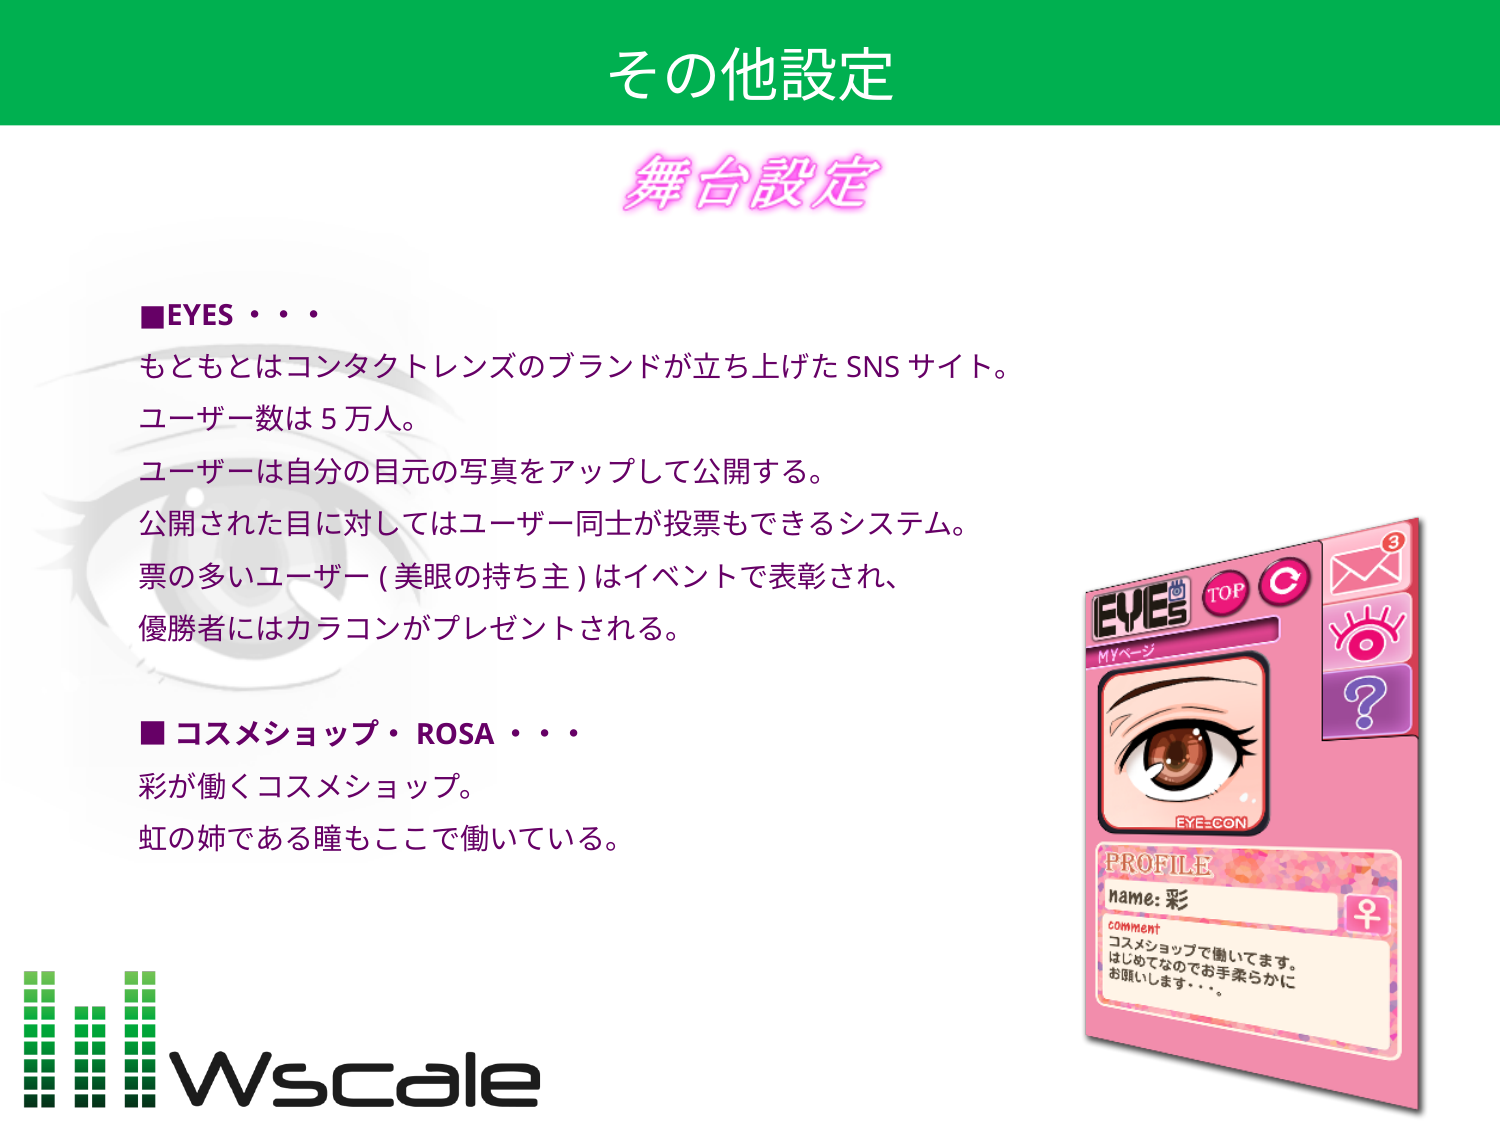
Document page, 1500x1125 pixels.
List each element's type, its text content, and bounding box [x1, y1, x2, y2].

picture [0, 954, 561, 1125]
picture [1068, 506, 1452, 1122]
picture [0, 148, 497, 931]
text_box ■EYES・・・ もともとはコンタクトレンズのブランドが立ち上げたSNSサイト。 ユーザー数は5万人。 ユーザーは自分の目元の写真をアップして公開する。 公開された目に対してはユーザー同士が投票もできるシステム。 票の多いユーザー(美眼の持ち主)はイベントで表彰され、 優勝者にはカラコンがプレゼントされる。 ■コスメショップ・ROSA・・・ 彩が働くコスメショップ。 虹の姉である瞳もここで働いている。 [501, 268, 1400, 929]
picture [591, 124, 909, 244]
text_box その他設定 [74, 30, 1425, 117]
